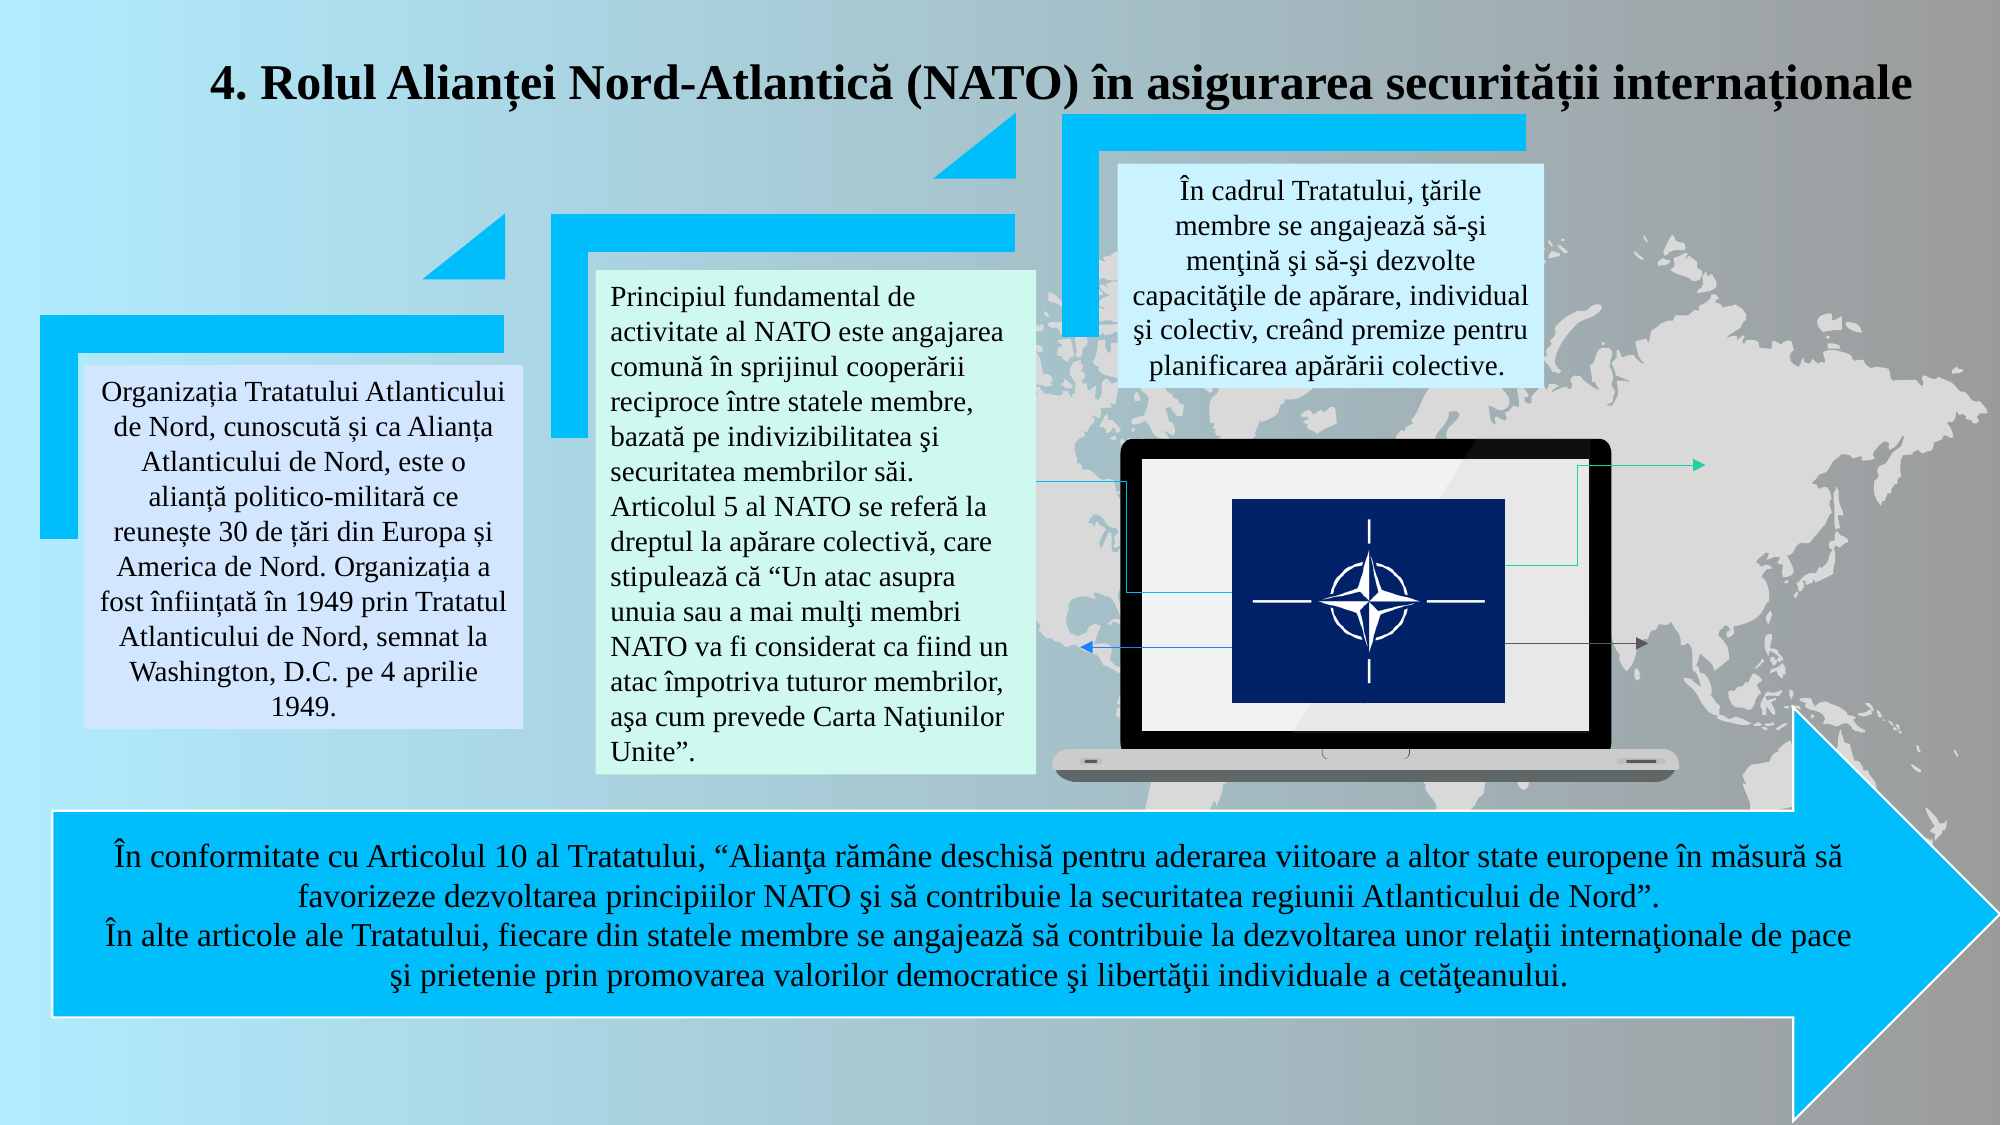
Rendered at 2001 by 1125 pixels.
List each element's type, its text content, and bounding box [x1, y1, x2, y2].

text_box 4. Rolul Alianței Nord-Atlantică (NATO) în asigurarea securității internaționale [171, 42, 1953, 117]
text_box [1526, 234, 1988, 707]
text_box Organizația Tratatului Atlanticului de Nord, cunoscută și ca Alianța Atlanticului de Nord, este o alianță politico-militară ce reunește 30 de țări din Europa și America de Nord. Organizația a fost înființată în 1949 prin Tratatul Atlanticului de Nord, semnat la Washington, D.C. pe 4 aprilie 1949. [84, 645, 524, 707]
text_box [1049, 566, 1681, 707]
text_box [832, 645, 1049, 707]
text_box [1526, 436, 1681, 465]
picture [1232, 645, 1505, 703]
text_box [40, 114, 1526, 645]
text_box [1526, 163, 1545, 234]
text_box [1526, 465, 1706, 566]
text_box Principiul fundamental de activitate al NATO este angajarea comună în sprijinul cooperării reciproce între statele membre, bazată pe indivizibilitatea şi securitatea membrilor săi. Articolul 5 al NATO se referă la dreptul la apărare colectivă, care stipulează că “Un atac asupra unuia sau a mai mulţi membri NATO va fi considerat ca fiind un atac împotriva tuturor membrilor, aşa cum prevede Carta Naţiunilor Unite”. [595, 645, 832, 707]
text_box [52, 707, 2000, 1121]
